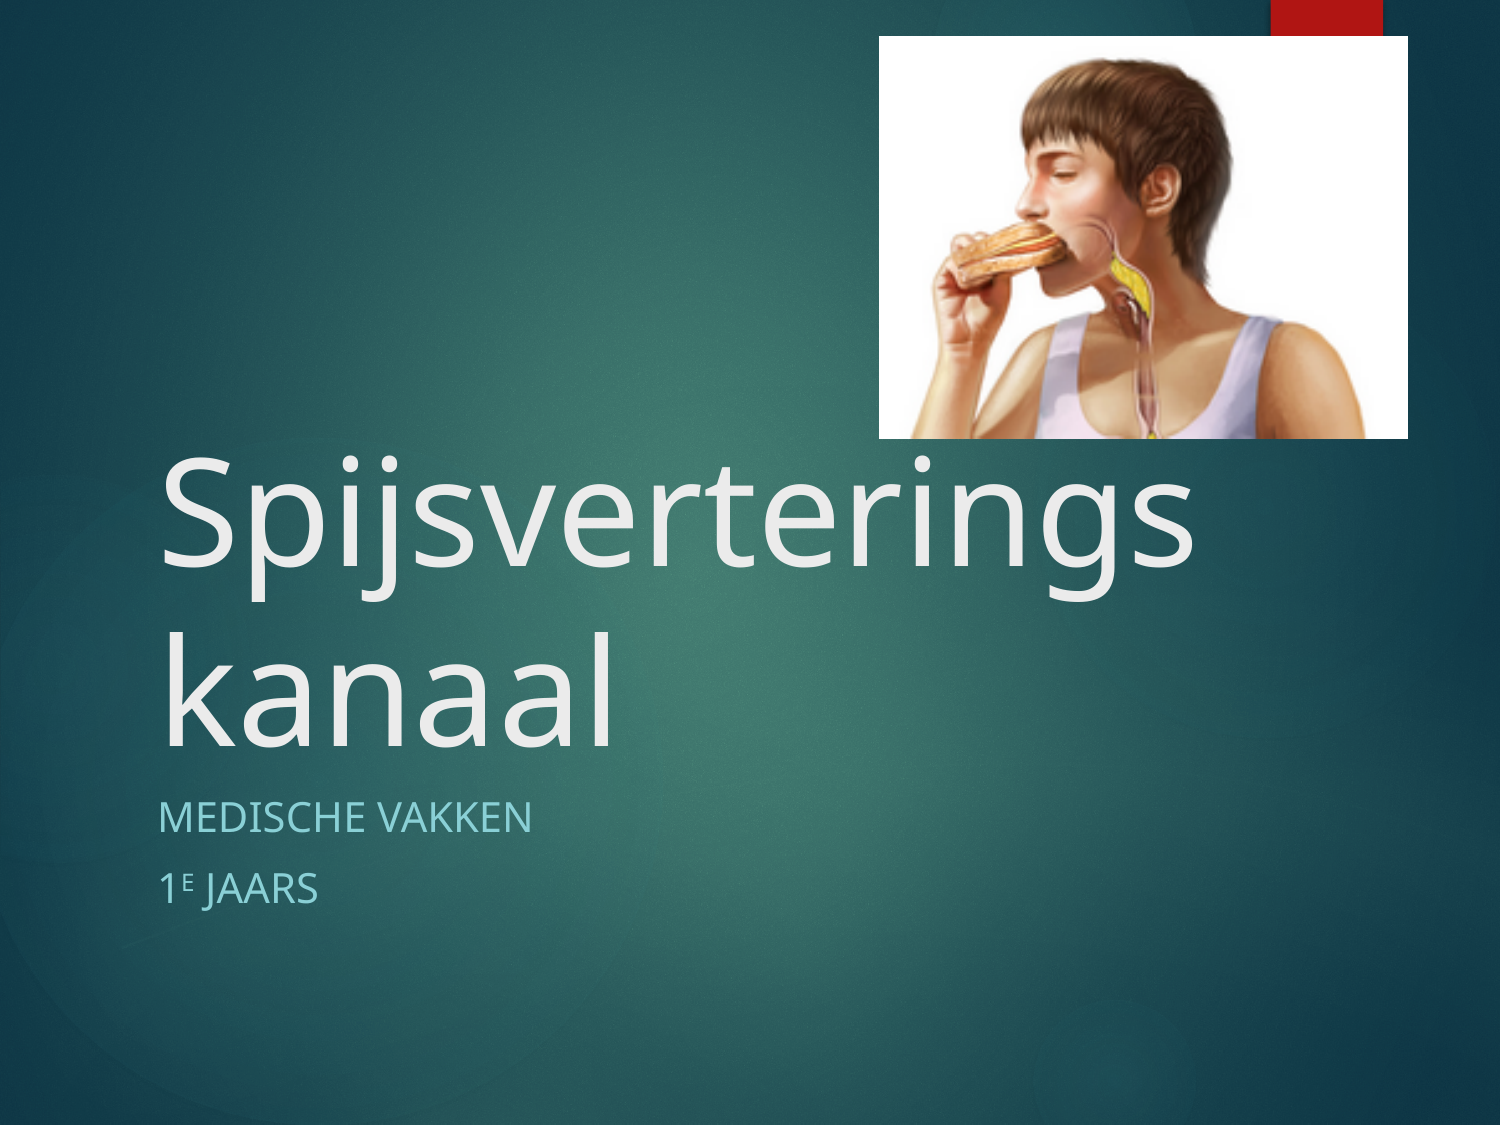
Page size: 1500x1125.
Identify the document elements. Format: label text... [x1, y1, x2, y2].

subtitle Medische vakken 1e jaars [142, 783, 1229, 925]
picture [879, 36, 1409, 439]
title Spijsverteringskanaal [142, 237, 1229, 783]
